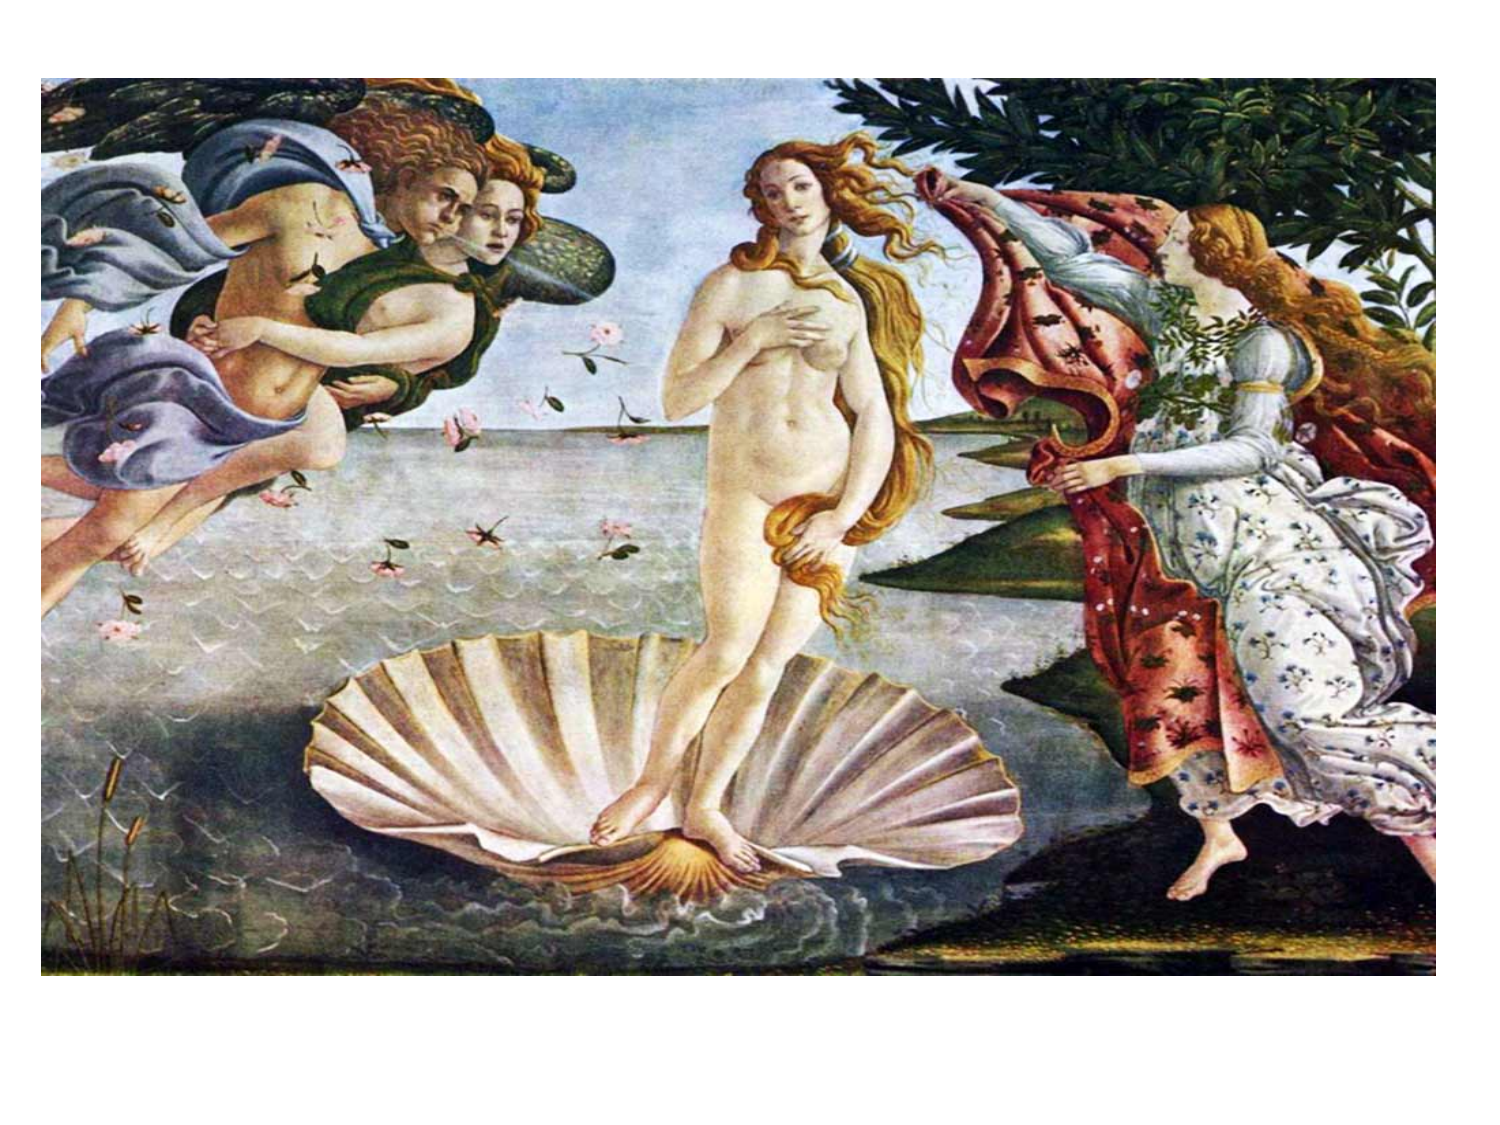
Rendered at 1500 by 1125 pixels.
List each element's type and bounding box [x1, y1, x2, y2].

picture [40, 77, 1436, 977]
